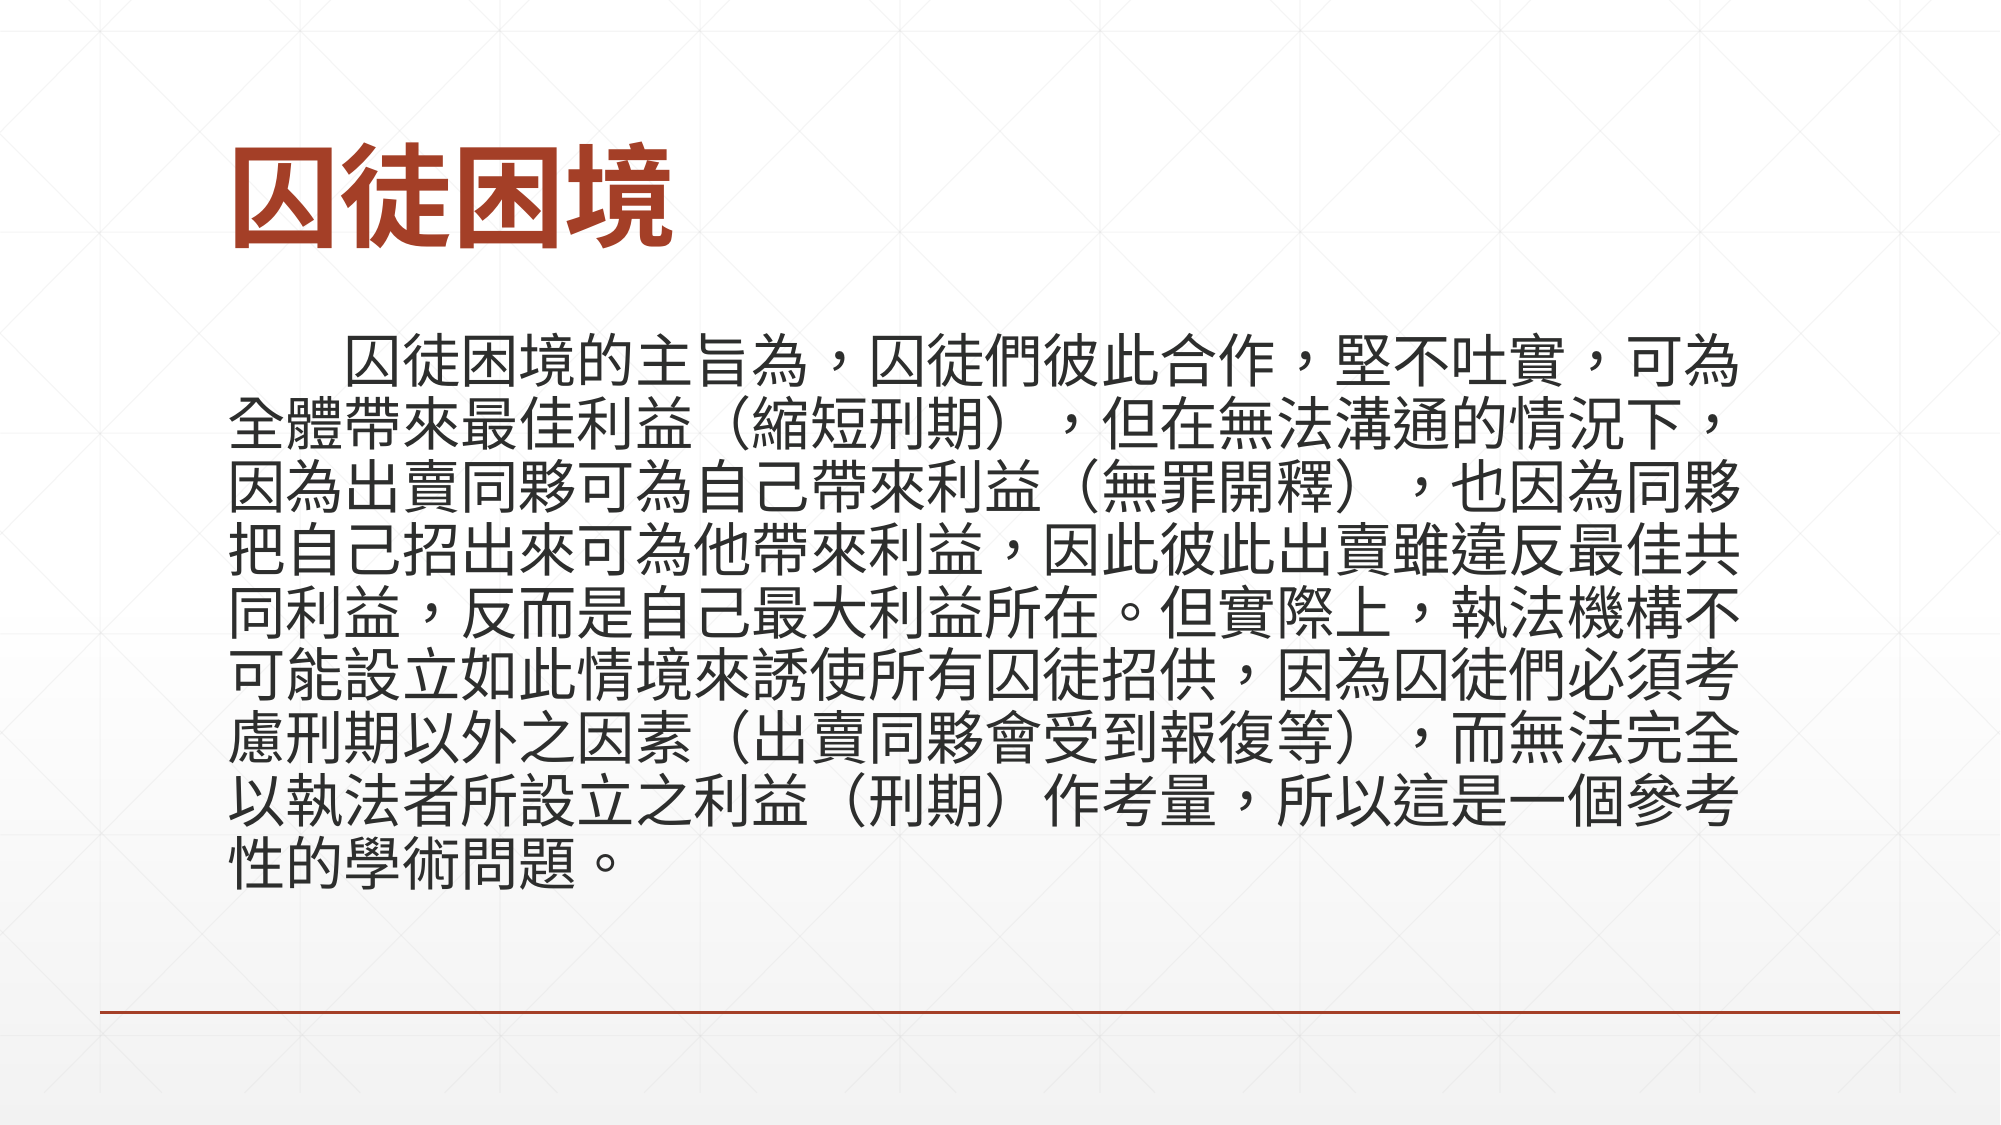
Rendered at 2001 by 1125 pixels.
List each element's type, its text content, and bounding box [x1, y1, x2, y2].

list 囚徒困境的主旨為，囚徒們彼此合作，堅不吐實，可為全體帶來最佳利益（縮短刑期），但在無法溝通的情況下，因為出賣同夥可為自己帶來利益（無罪開釋），也因為同夥把自己招出來可為他帶來利益，因此彼此出賣雖違反最佳共同利益，反而是自己最大利益所在。但實際上，執法機構不可能設立如此情境來誘使所有囚徒招供，因為囚徒們必須考慮刑期以外之因素（出賣同夥會受到報復等），而無法完全以執法者所設立之利益（刑期）作考量，所以這是一個參考性的學術問題。 [212, 324, 1788, 950]
title 囚徒困境 [212, 82, 1788, 271]
